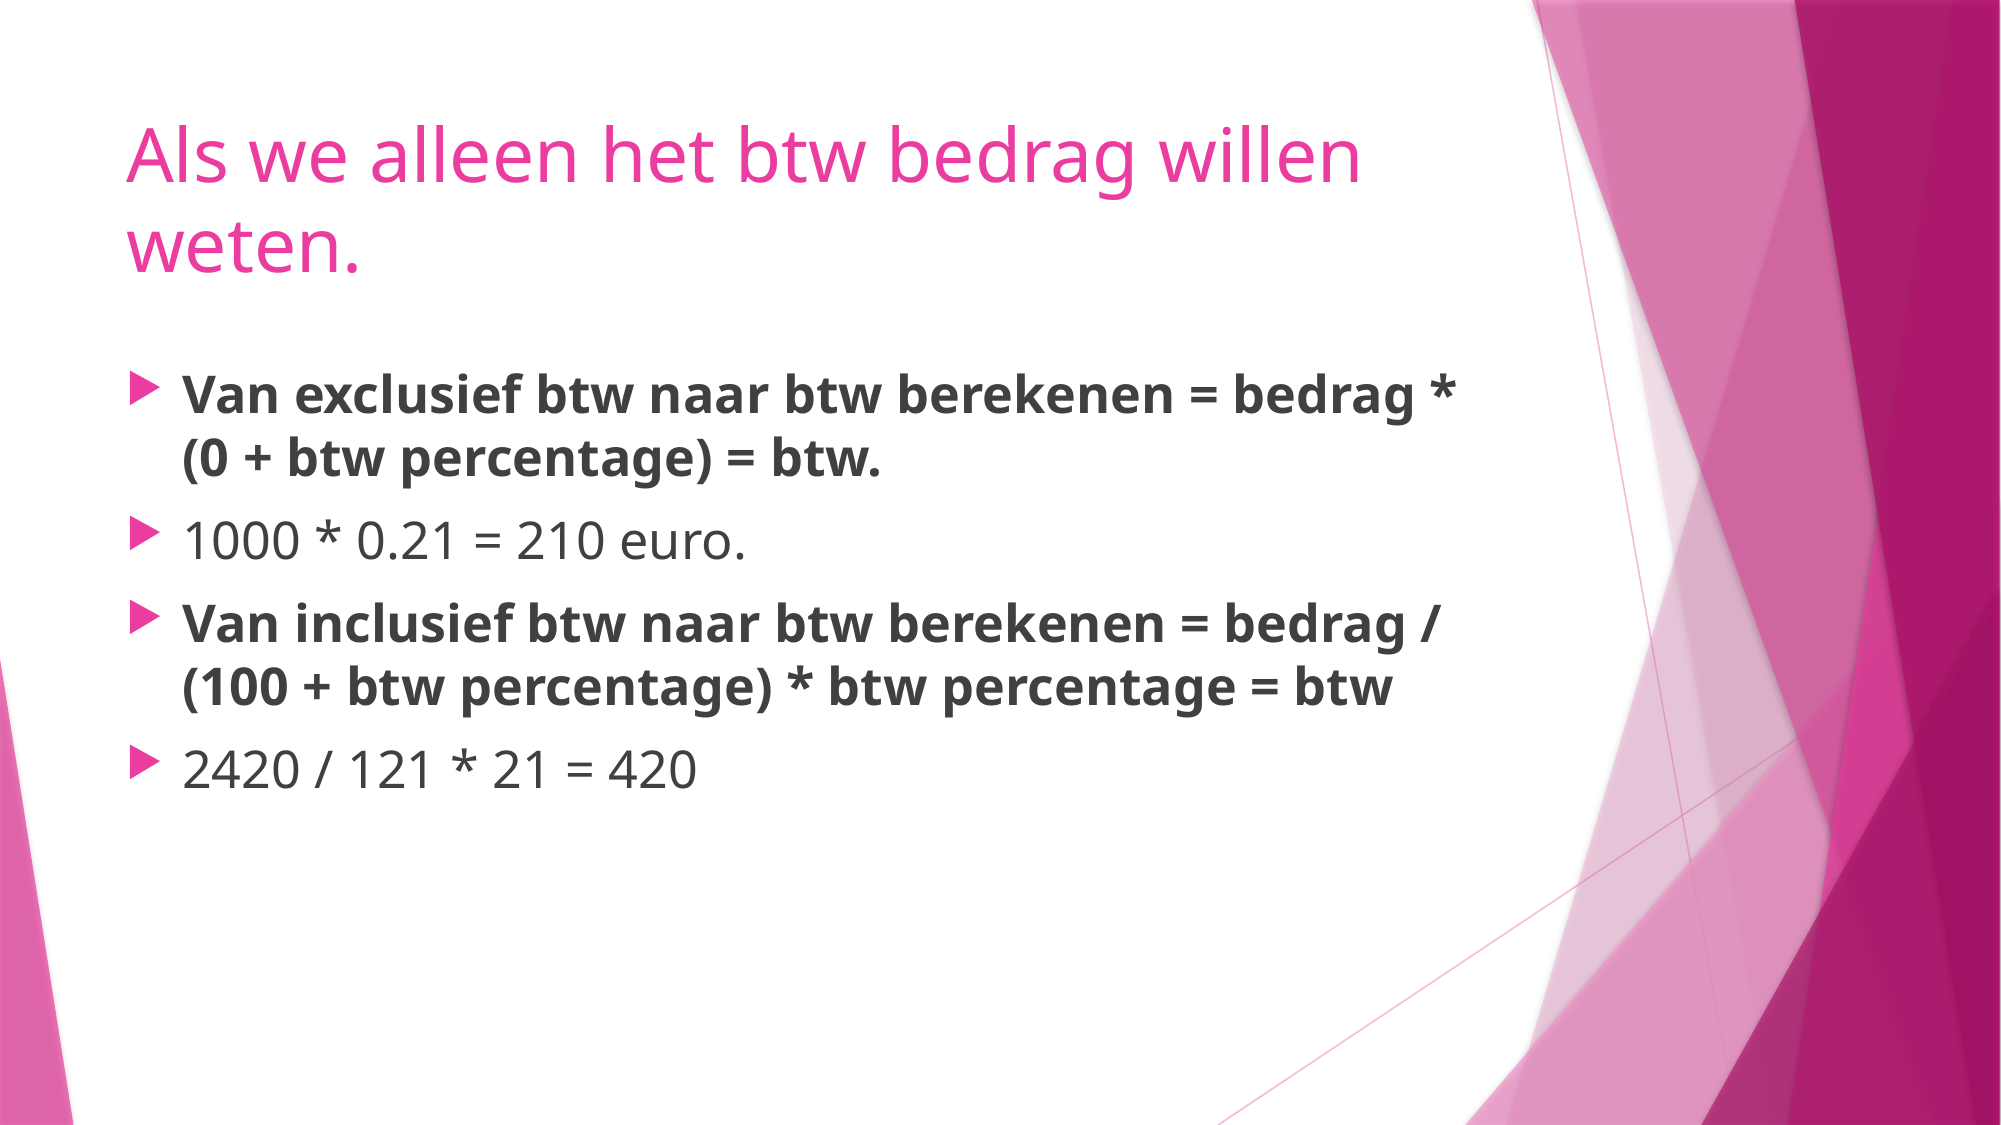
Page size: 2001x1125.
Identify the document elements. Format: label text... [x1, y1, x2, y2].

list Van exclusief btw naar btw berekenen = bedrag * (0 + btw percentage) = btw. 1000 * 0.21 = 210 euro. Van inclusief btw naar btw berekenen = bedrag / (100 + btw percentage) * btw percentage = btw 2420 / 121 * 21 = 420 [111, 354, 1522, 992]
title Als we alleen het btw bedrag willen weten. [111, 99, 1522, 317]
